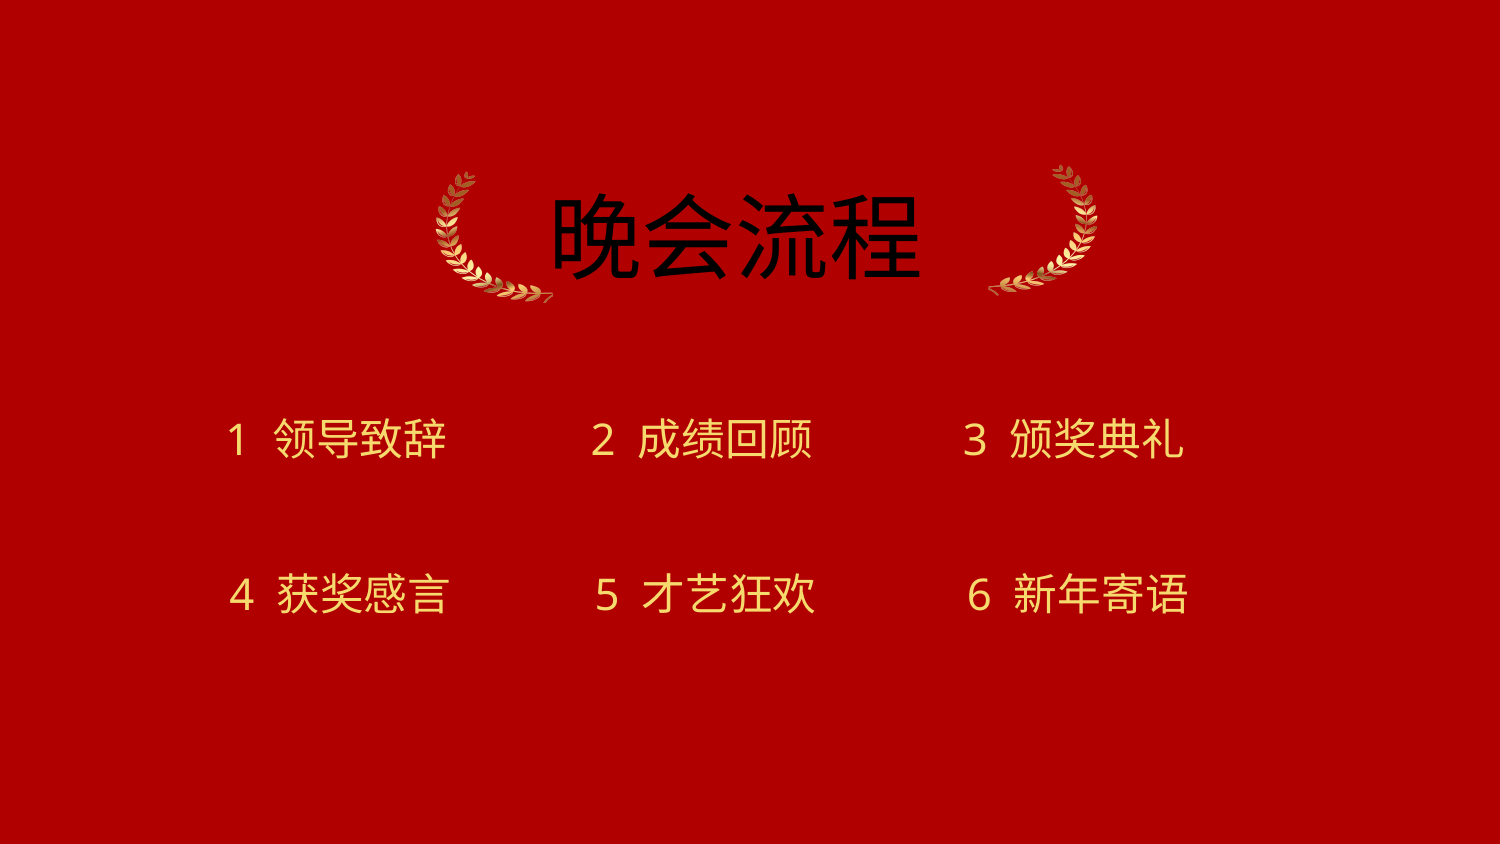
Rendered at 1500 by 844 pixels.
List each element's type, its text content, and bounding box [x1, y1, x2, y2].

text_box 5 才艺狂欢 [579, 559, 897, 627]
text_box 1 领导致辞 [210, 403, 527, 472]
picture [384, 137, 561, 358]
text_box 2 成绩回顾 [575, 403, 893, 472]
text_box 晚会流程 [542, 170, 994, 299]
text_box 4 获奖感言 [214, 559, 531, 627]
text_box 3 颁奖典礼 [948, 403, 1265, 472]
text_box 6 新年寄语 [952, 559, 1269, 627]
picture [984, 137, 1142, 336]
